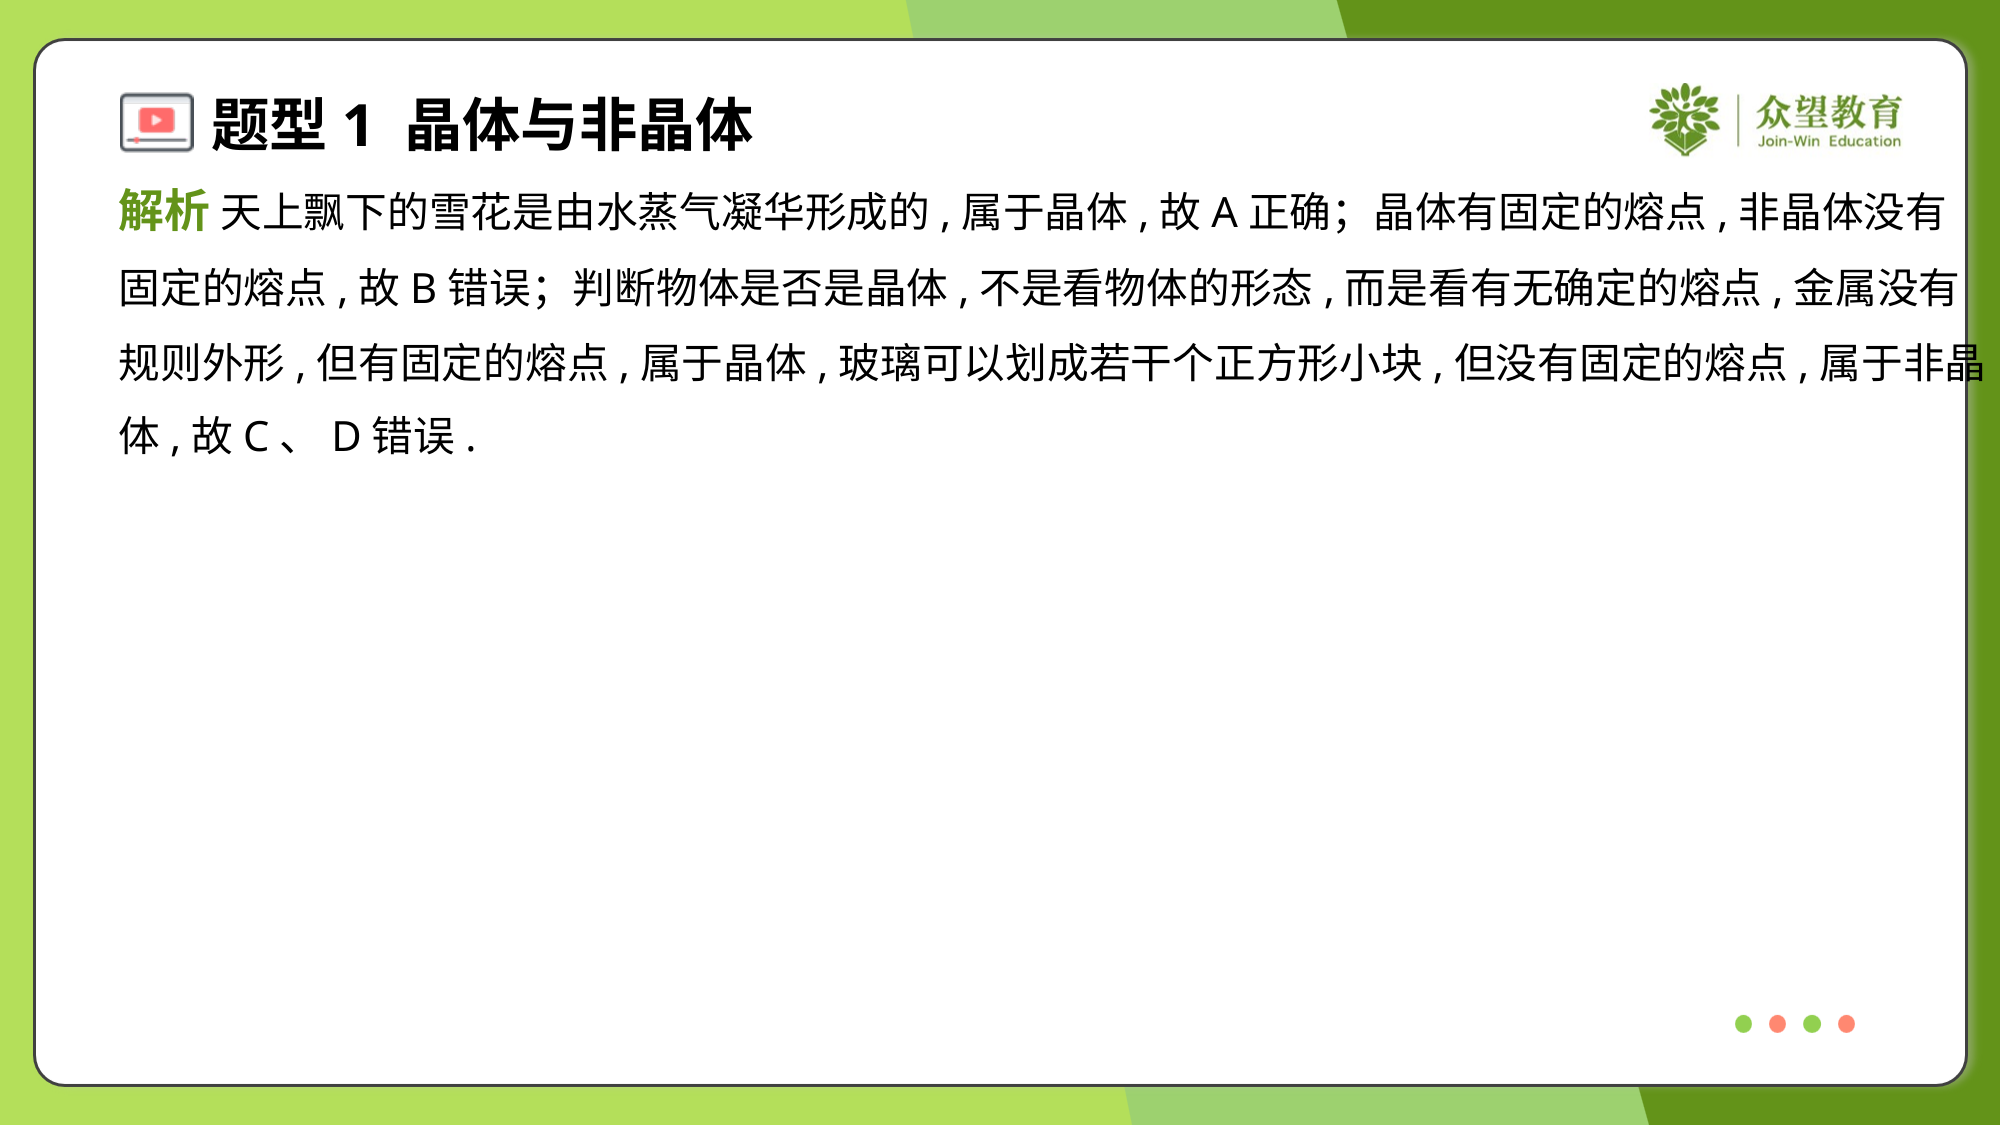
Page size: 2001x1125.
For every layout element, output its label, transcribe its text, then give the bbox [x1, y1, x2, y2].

picture [0, 0, 2000, 1125]
text_box 解析 天上飘下的雪花是由水蒸气凝华形成的,属于晶体,故A正确；晶体有固定的熔点,非晶体没有 固定的熔点,故B错误；判断物体是否是晶体,不是看物体的形态,而是看有无确定的熔点,金属没有 规则外形,但有固定的熔点,属于晶体,玻璃可以划成若干个正方形小块,但没有固定的熔点,属于非晶 体,故C、D错误. [118, 159, 1883, 452]
